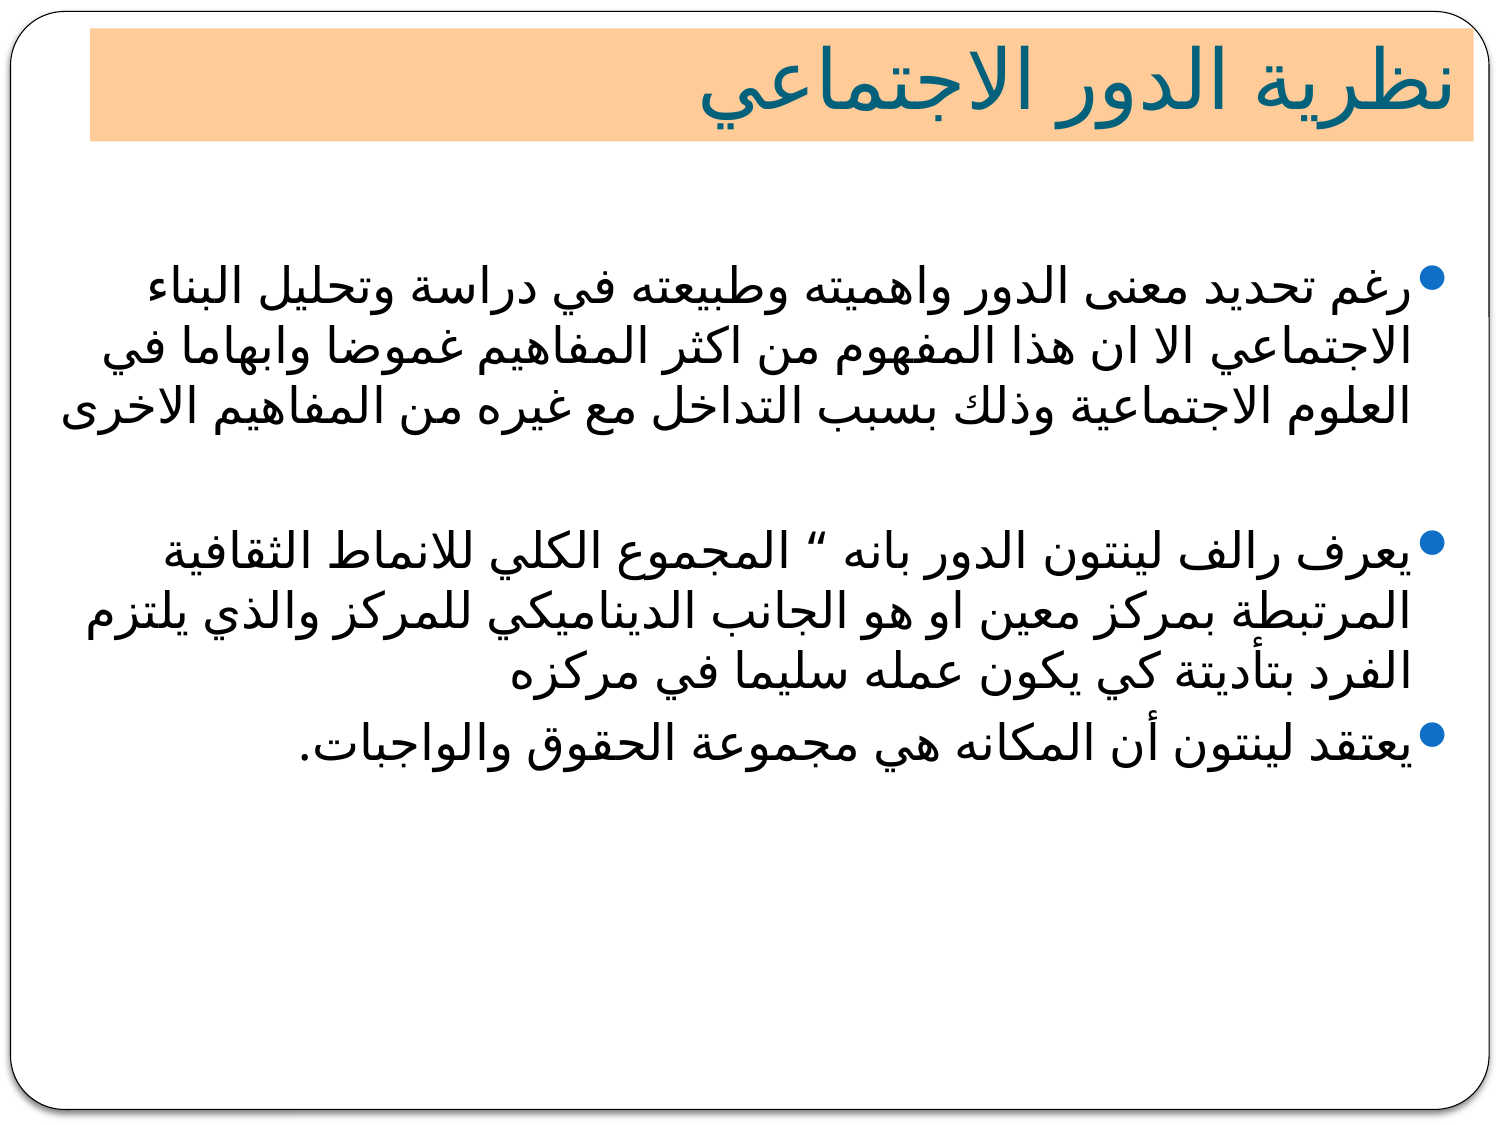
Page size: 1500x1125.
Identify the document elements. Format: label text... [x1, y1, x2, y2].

title نظرية الدور الاجتماعي [90, 28, 1474, 142]
list رغم تحديد معنى الدور واهميته وطبيعته في دراسة وتحليل البناء الاجتماعي الا ان هذا المفهوم من اكثر المفاهيم غموضا وابهاما في العلوم الاجتماعية وذلك بسبب التداخل مع غيره من المفاهيم الاخرى يعرف رالف لينتون الدور بانه “ المجموع الكلي للانماط الثقافية المرتبطة بمركز معين او هو الجانب الديناميكي للمركز والذي يلتزم الفرد بتأديتة كي يكون عمله سليما في مركزه يعتقد لينتون أن المكانه هي مجموعة الحقوق والواجبات. [30, 246, 1474, 1125]
